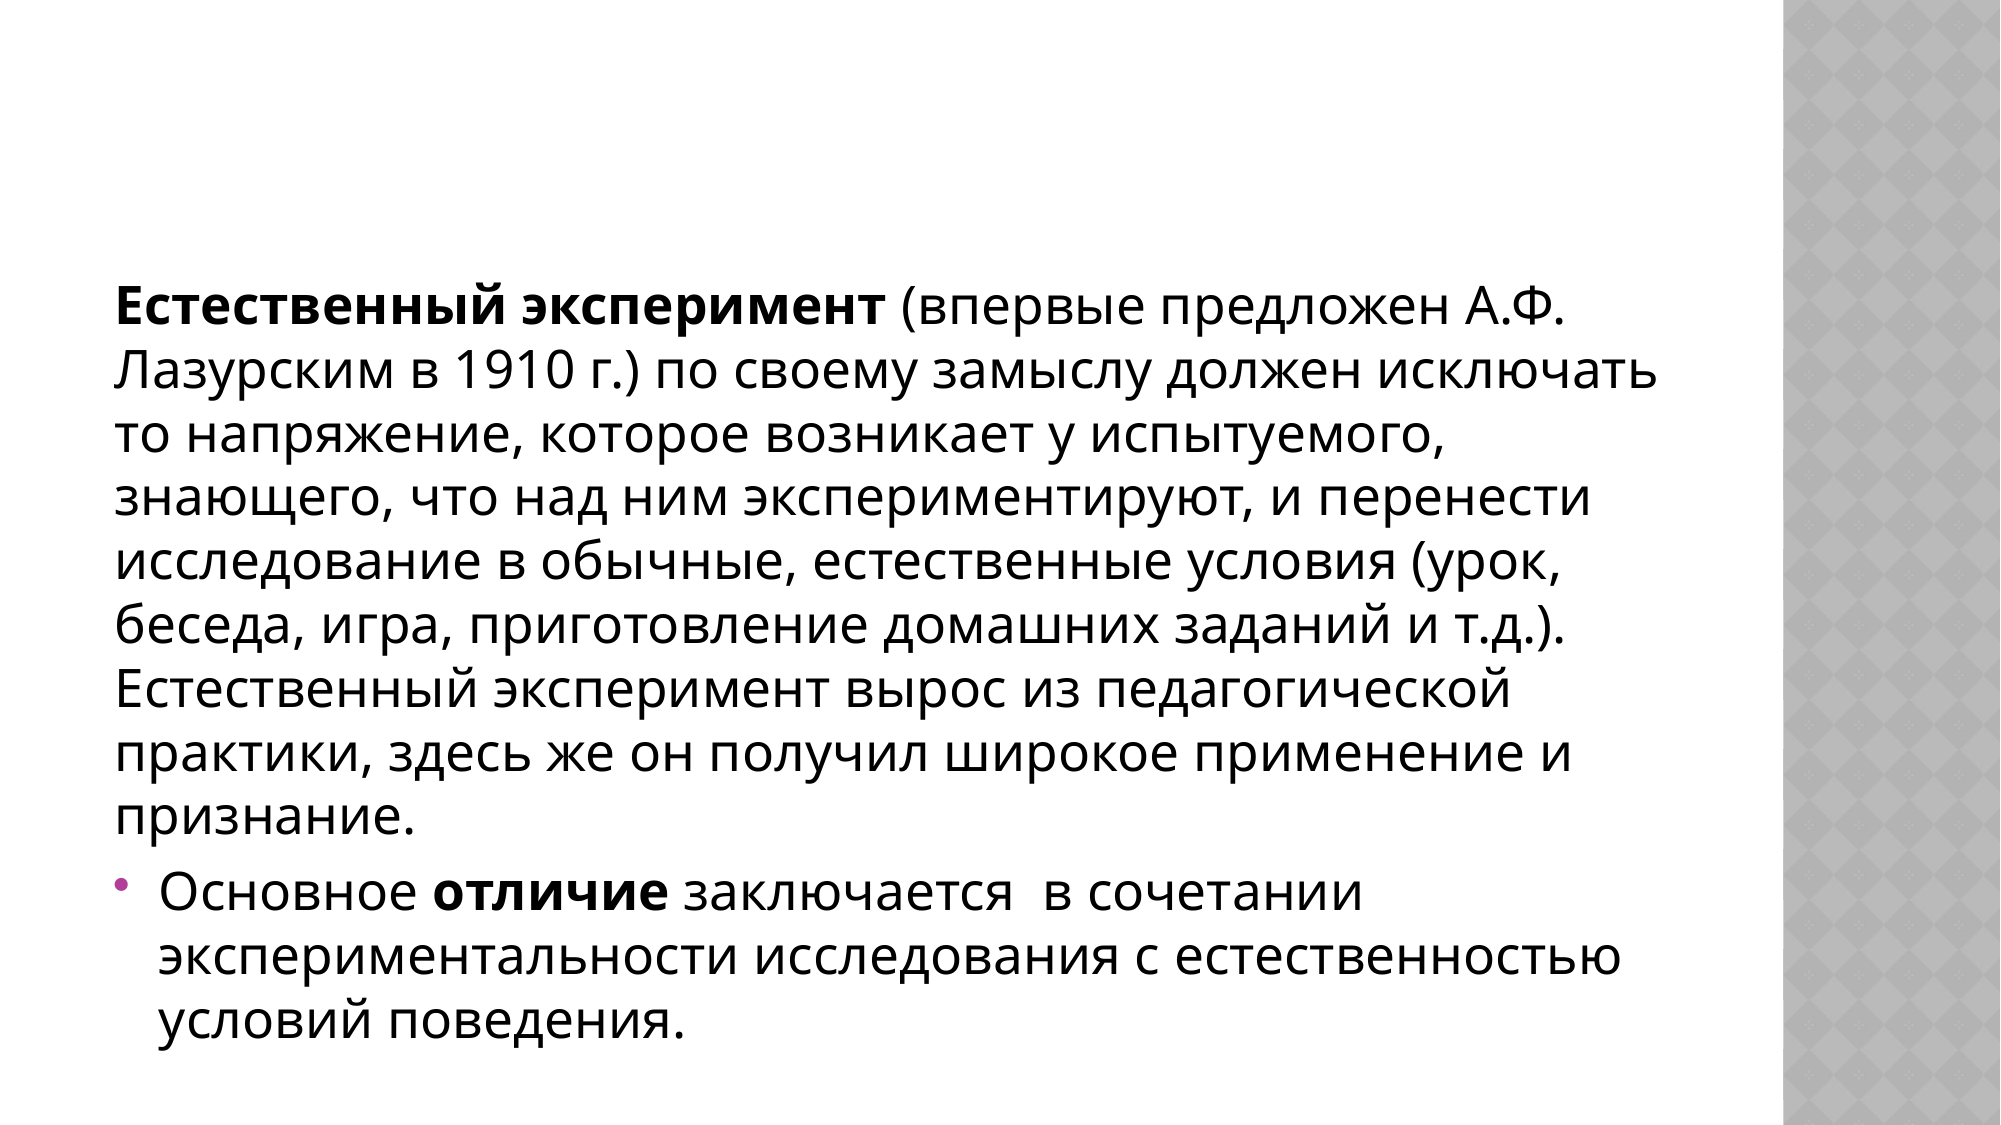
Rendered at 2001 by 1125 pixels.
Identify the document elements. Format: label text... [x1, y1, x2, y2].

list Естественный эксперимент (впервые предложен А.Ф. Лазурским в 1910 г.) по своему замыслу должен исключать то напряжение, которое возникает у испытуемого, знающего, что над ним экспериментируют, и перенести исследование в обыч­ные, естественные условия (урок, беседа, игра, приготовление домашних заданий и т.д.). Естественный эксперимент вырос из педагогической практики, здесь же он получил широкое применение и признание. Основное отличие заключается в сочетании экспериментальности исследования с естественностью условий поведения. [99, 264, 1684, 1059]
